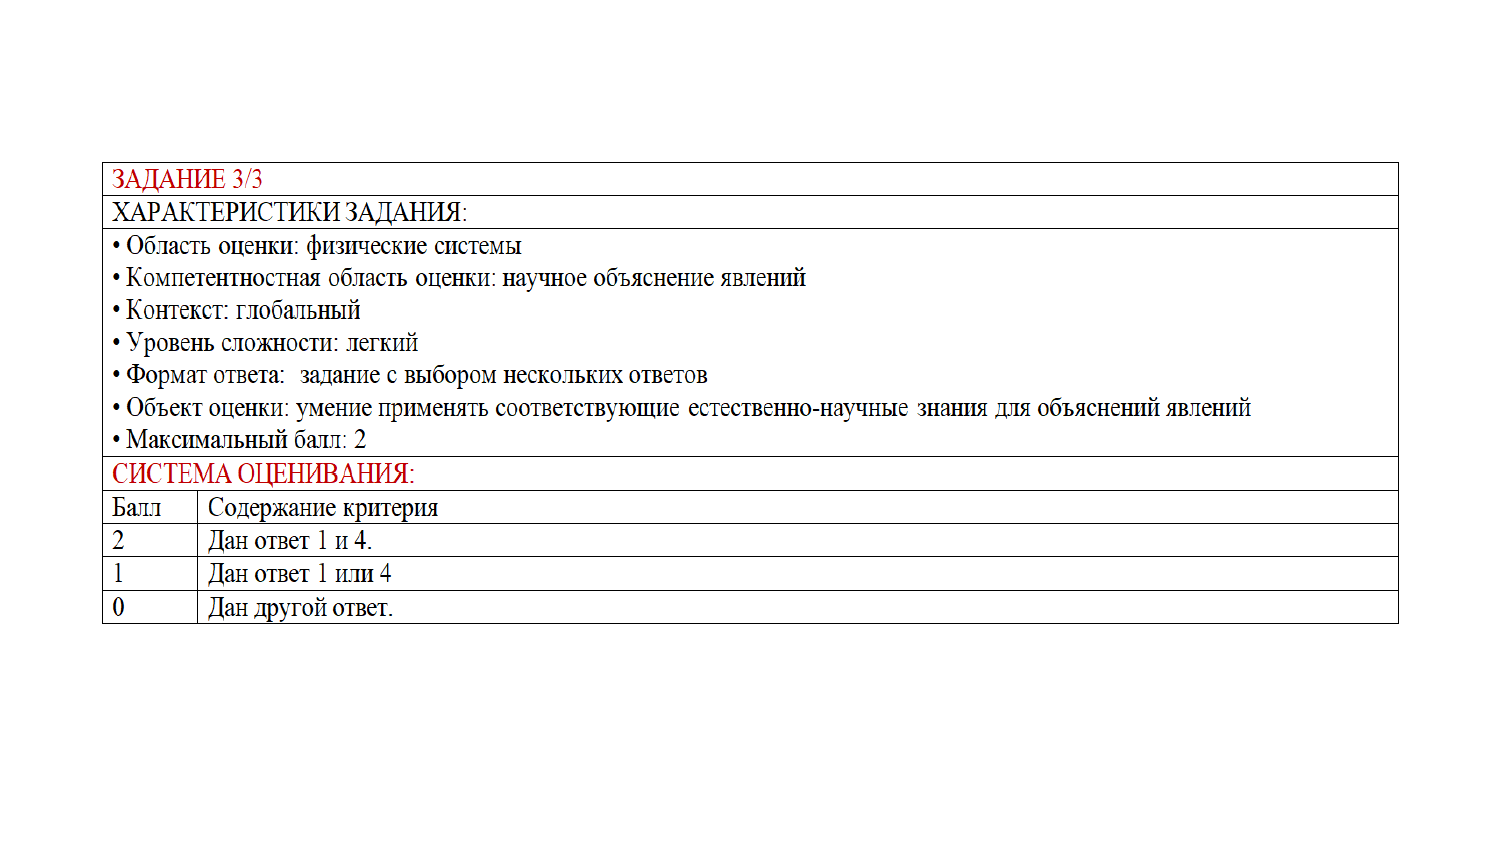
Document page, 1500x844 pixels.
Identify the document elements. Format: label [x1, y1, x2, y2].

picture [96, 157, 1404, 633]
